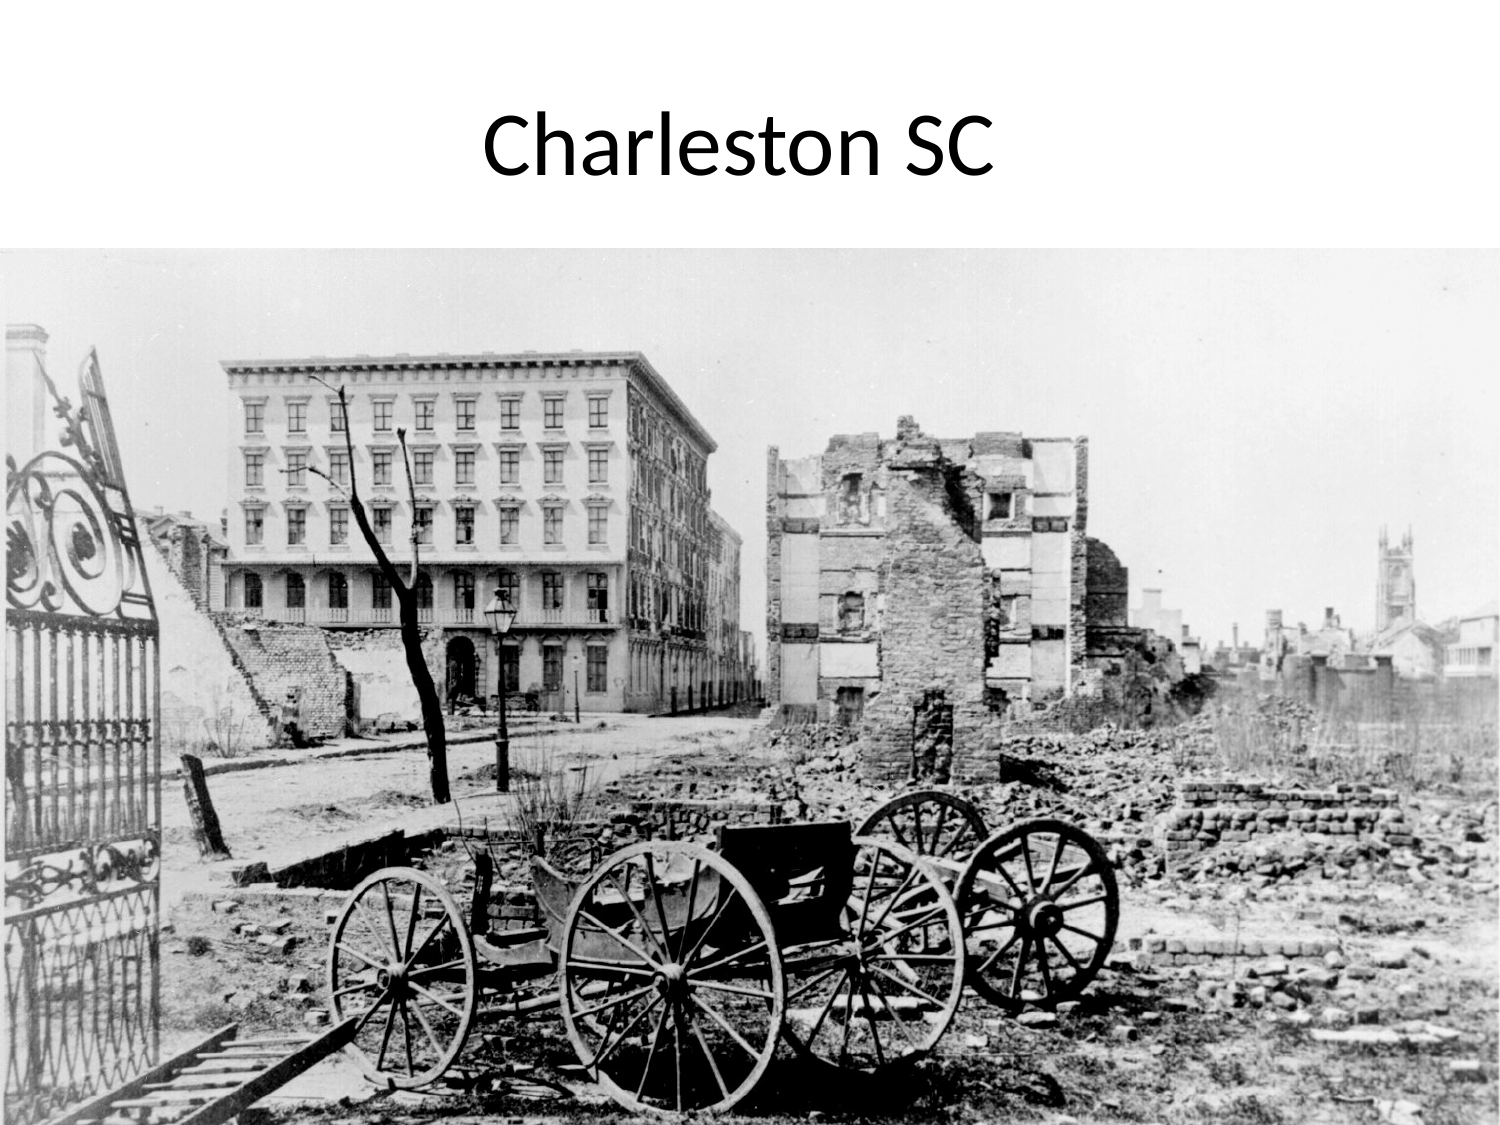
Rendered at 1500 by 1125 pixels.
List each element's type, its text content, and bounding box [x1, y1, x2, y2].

title Charleston SC [75, 45, 1425, 233]
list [0, 248, 1500, 1125]
